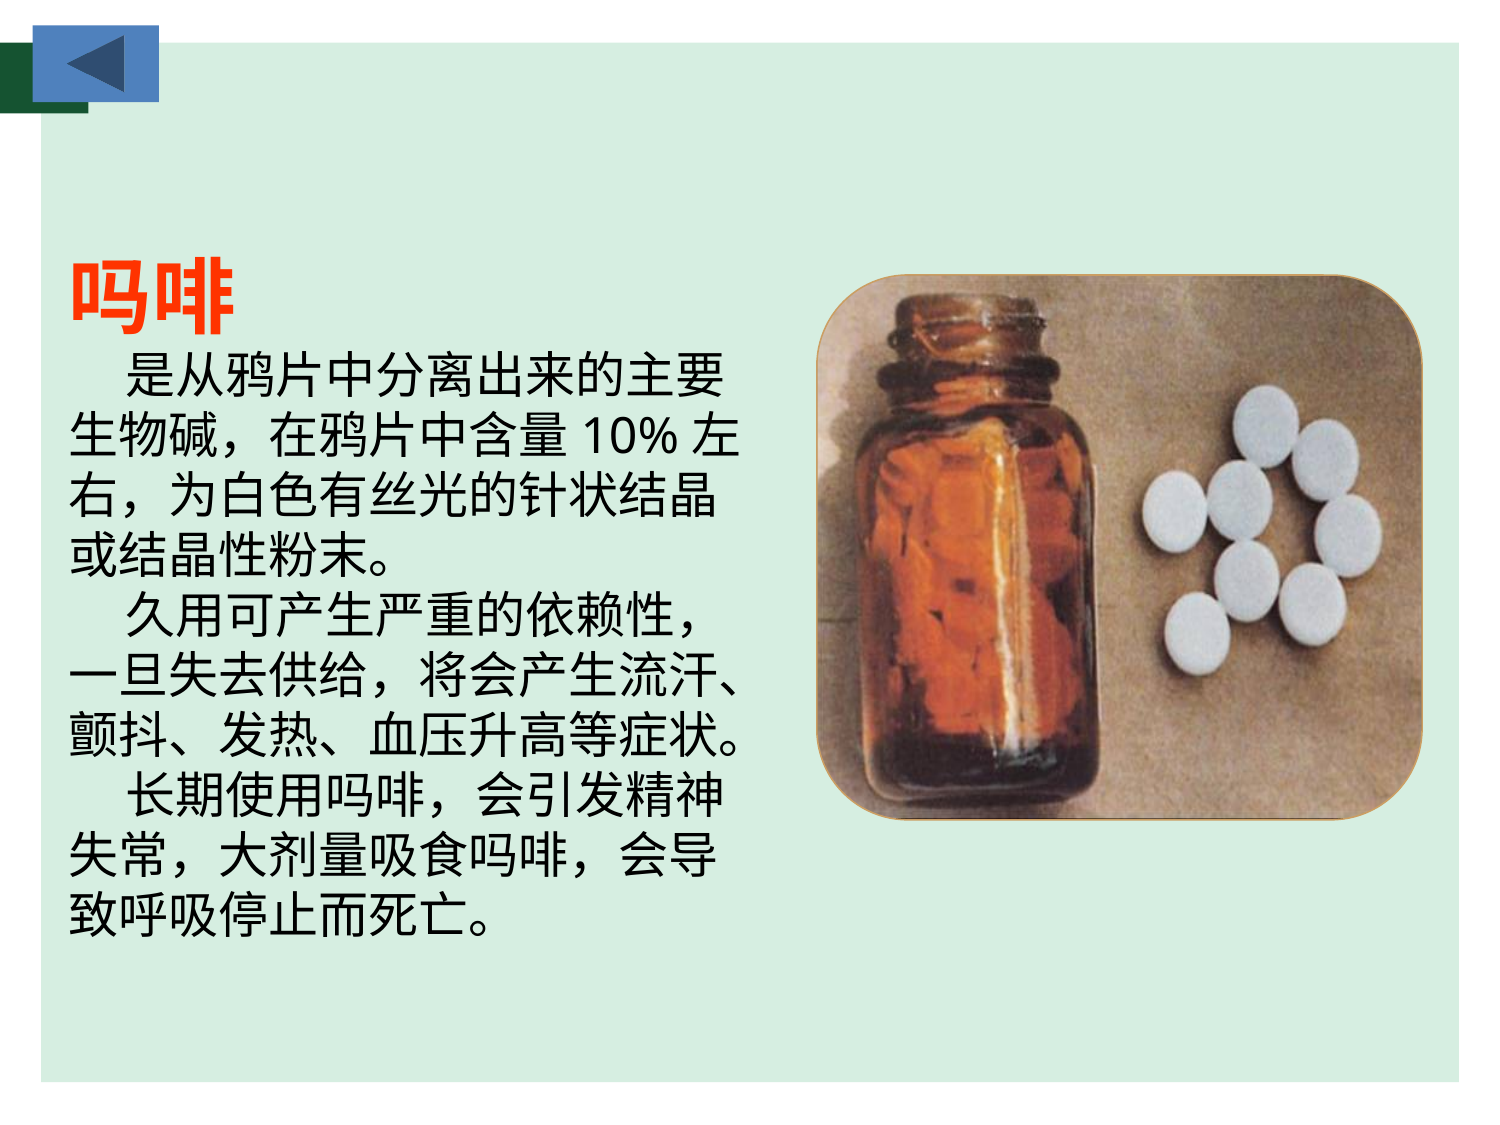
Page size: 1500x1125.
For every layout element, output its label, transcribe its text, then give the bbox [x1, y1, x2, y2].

text_box [32, 25, 159, 103]
text_box 吗啡 是从鸦片中分离出来的主要生物碱，在鸦片中含量10%左右，为白色有丝光的针状结晶或结晶性粉末。 久用可产生严重的依赖性，一旦失去供给，将会产生流汗、颤抖、发热、血压升高等症状。 长期使用吗啡，会引发精神失常，大剂量吸食吗啡，会导致呼吸停止而死亡。 [53, 236, 757, 952]
text_box [816, 274, 1423, 820]
